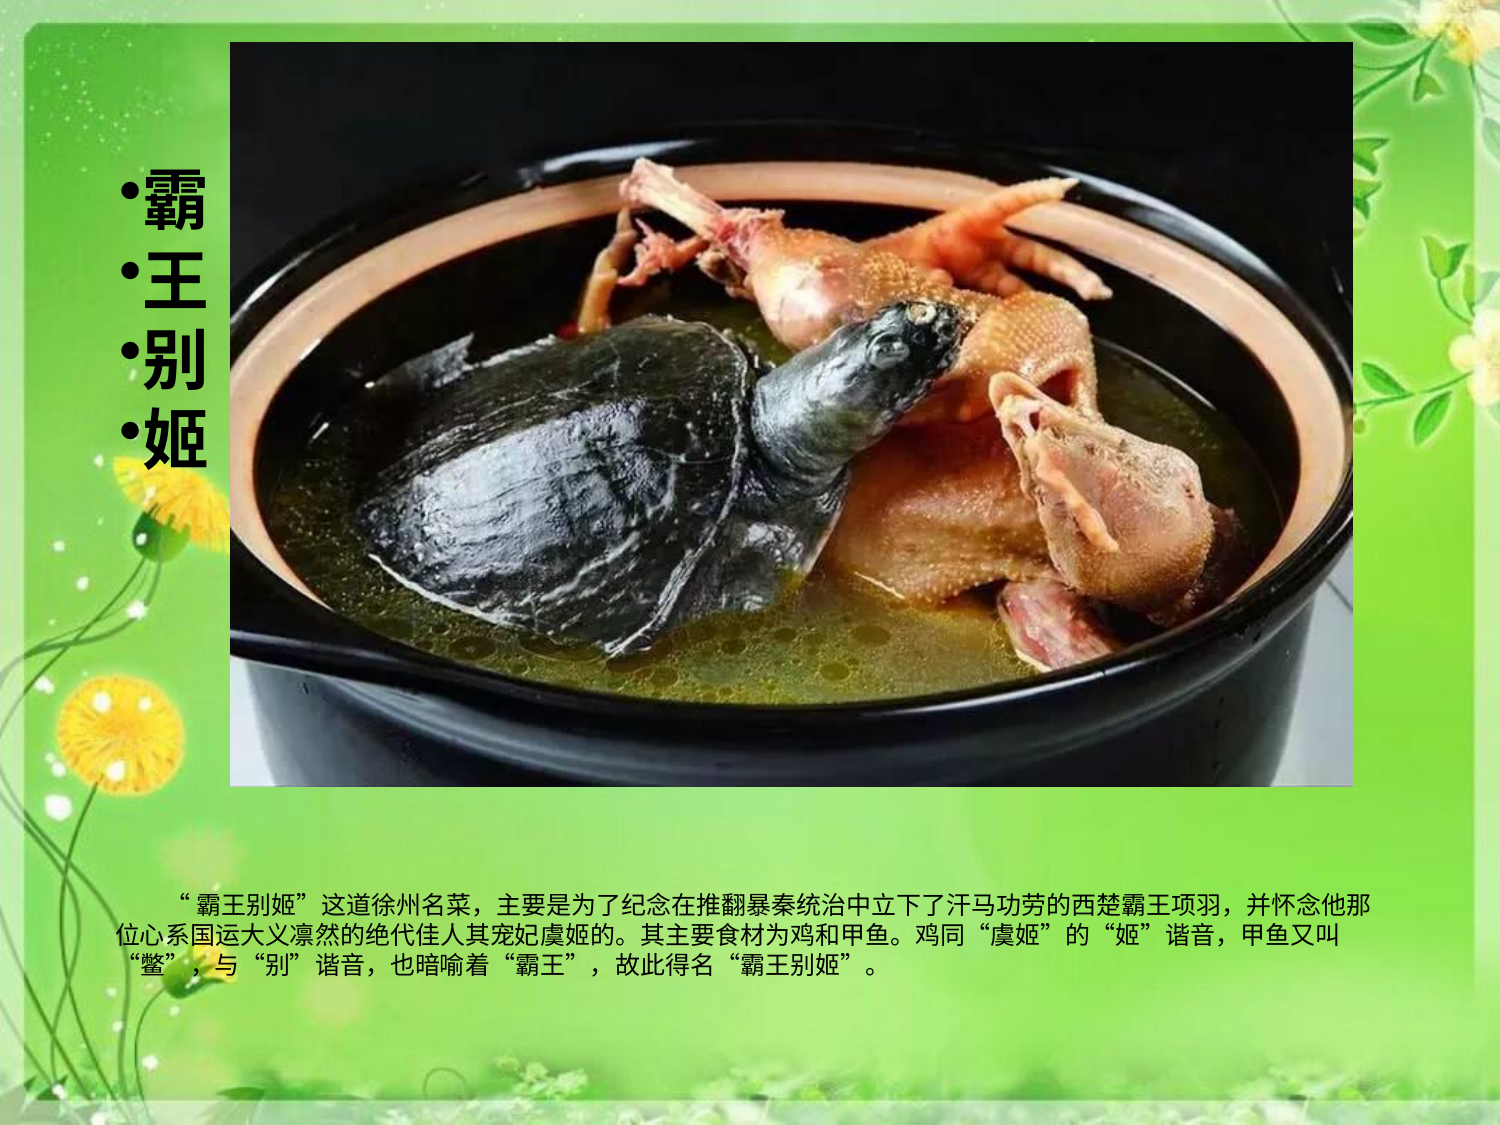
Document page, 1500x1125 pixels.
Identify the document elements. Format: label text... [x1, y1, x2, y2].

text_box 霸 王 别 姬 [53, 150, 224, 486]
picture [0, 0, 1500, 1125]
text_box “霸王别姬”这道徐州名菜，主要是为了纪念在推翻暴秦统治中立下了汗马功劳的西楚霸王项羽，并怀念他那位心系国运大义凛然的绝代佳人其宠妃虞姬的。其主要食材为鸡和甲鱼。鸡同“虞姬”的“姬”谐音，甲鱼又叫“鳖”，与“别”谐音，也暗喻着“霸王”，故此得名“霸王别姬”。 [100, 881, 1400, 987]
